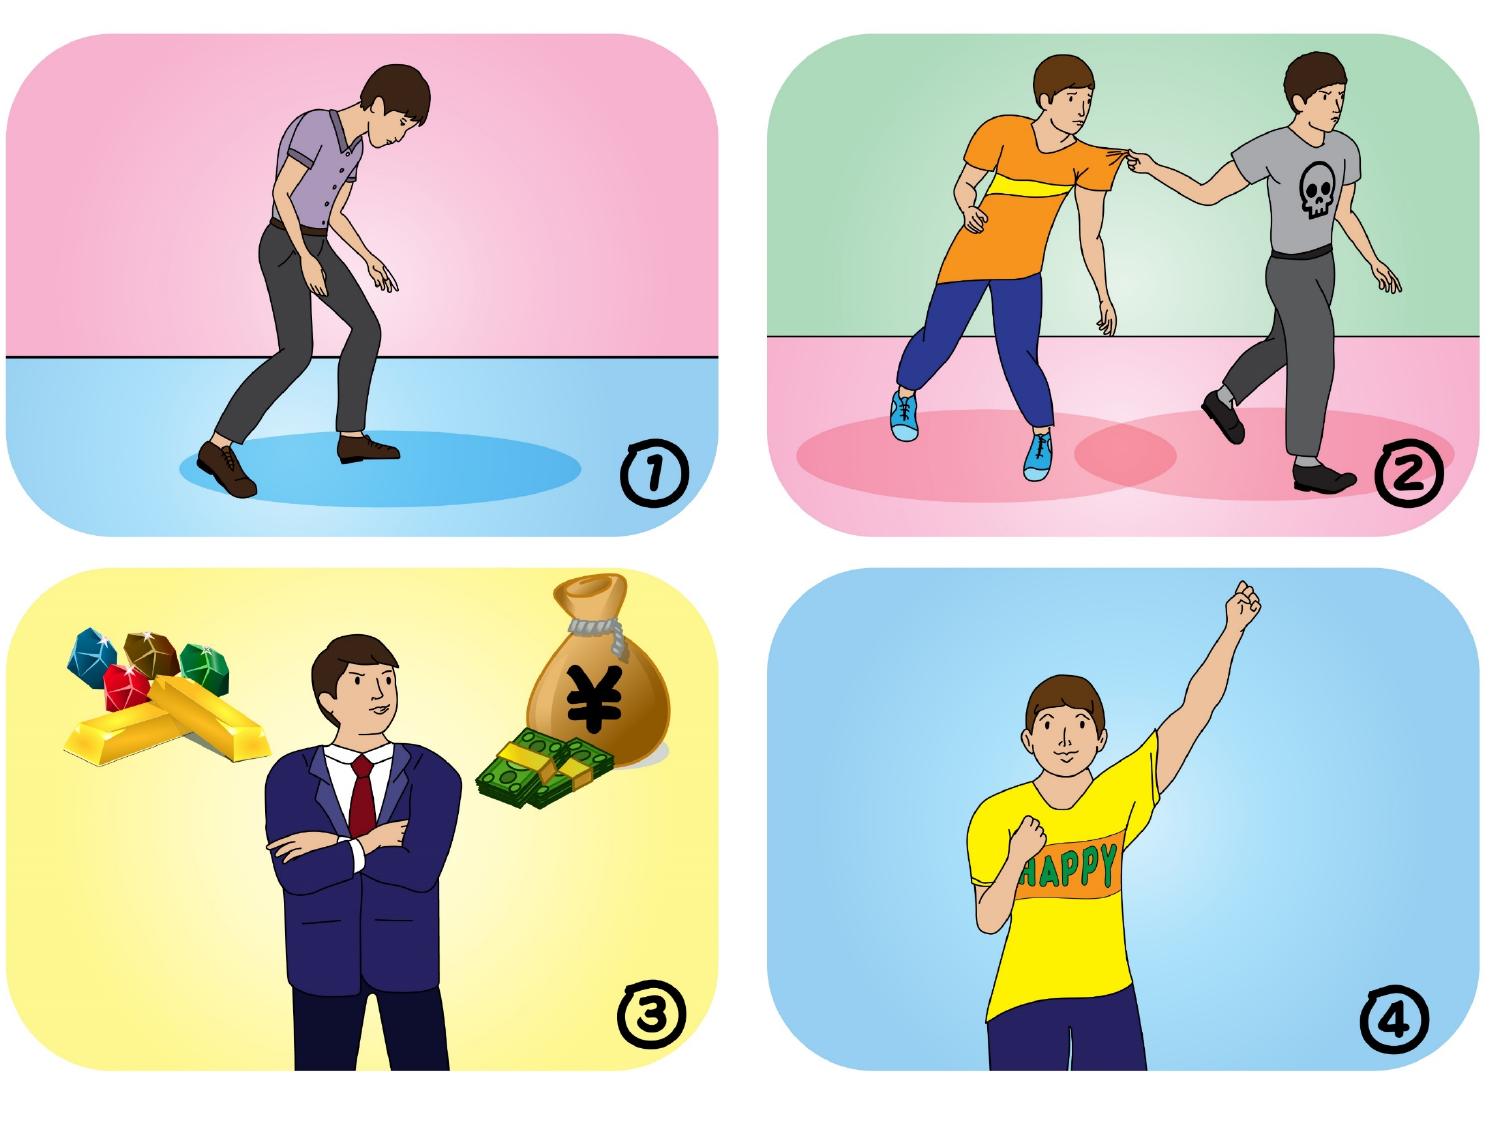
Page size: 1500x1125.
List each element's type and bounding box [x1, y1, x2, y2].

list [0, 14, 1500, 1090]
